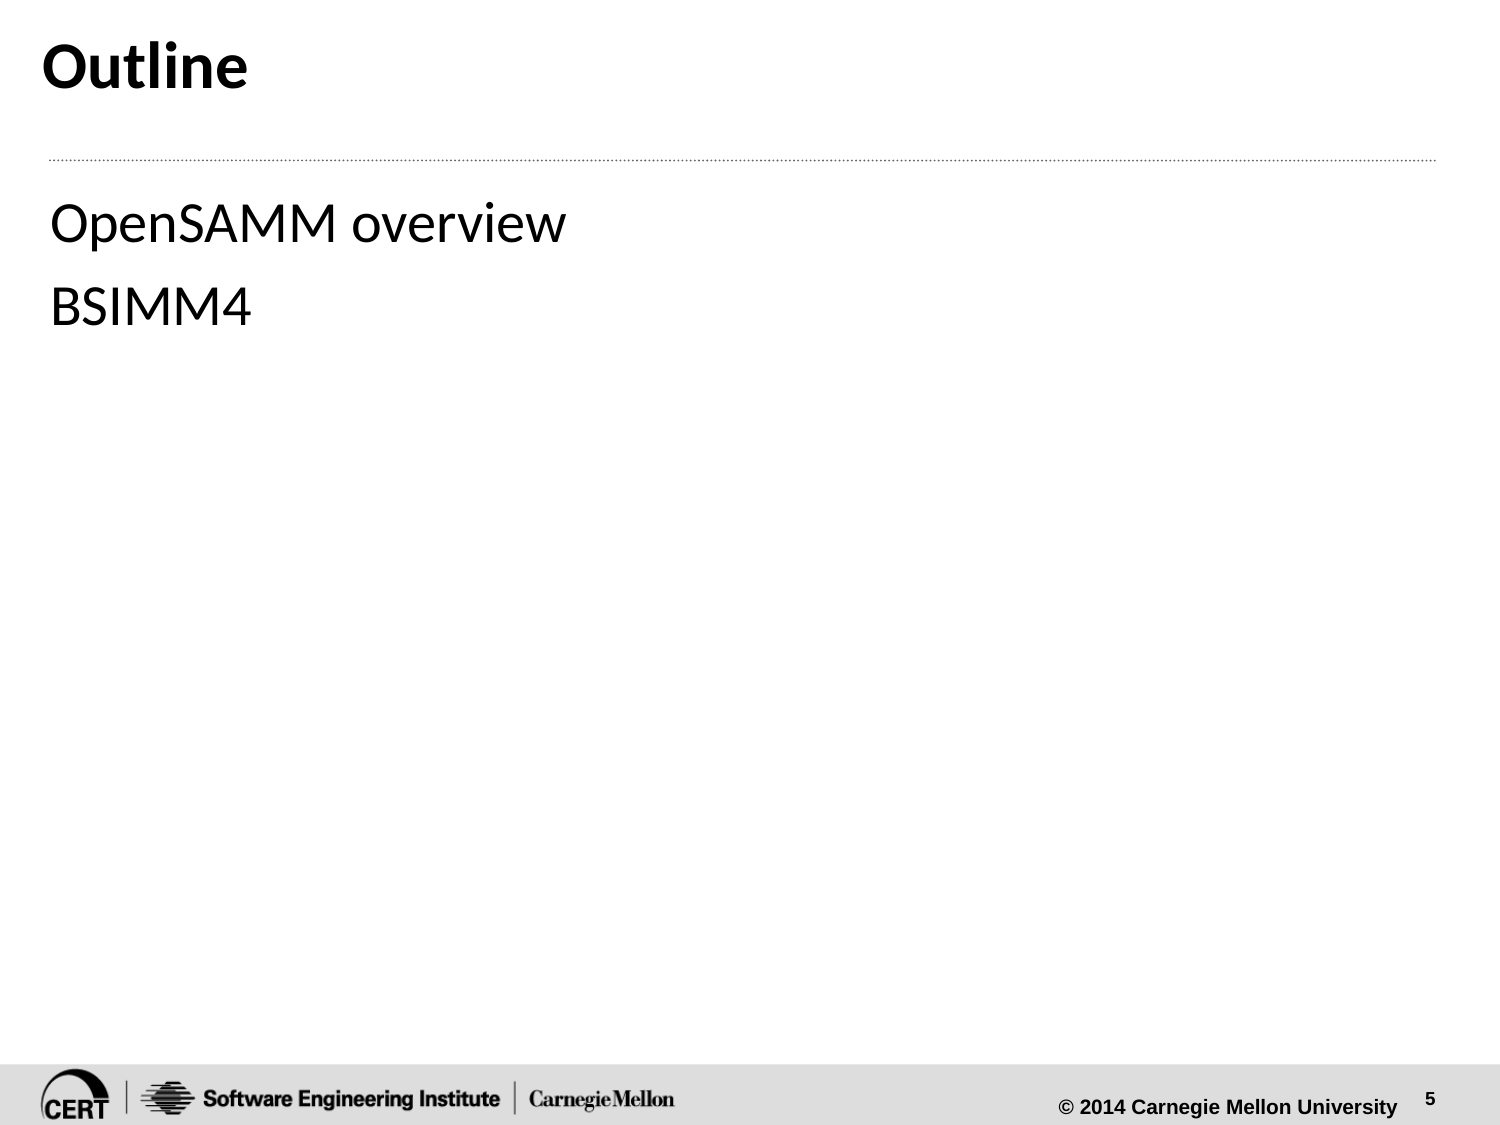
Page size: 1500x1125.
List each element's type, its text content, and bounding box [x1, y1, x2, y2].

title Outline [42, 37, 1434, 155]
picture [24, 1065, 688, 1125]
list OpenSAMM overview BSIMM4 [49, 187, 1438, 1001]
